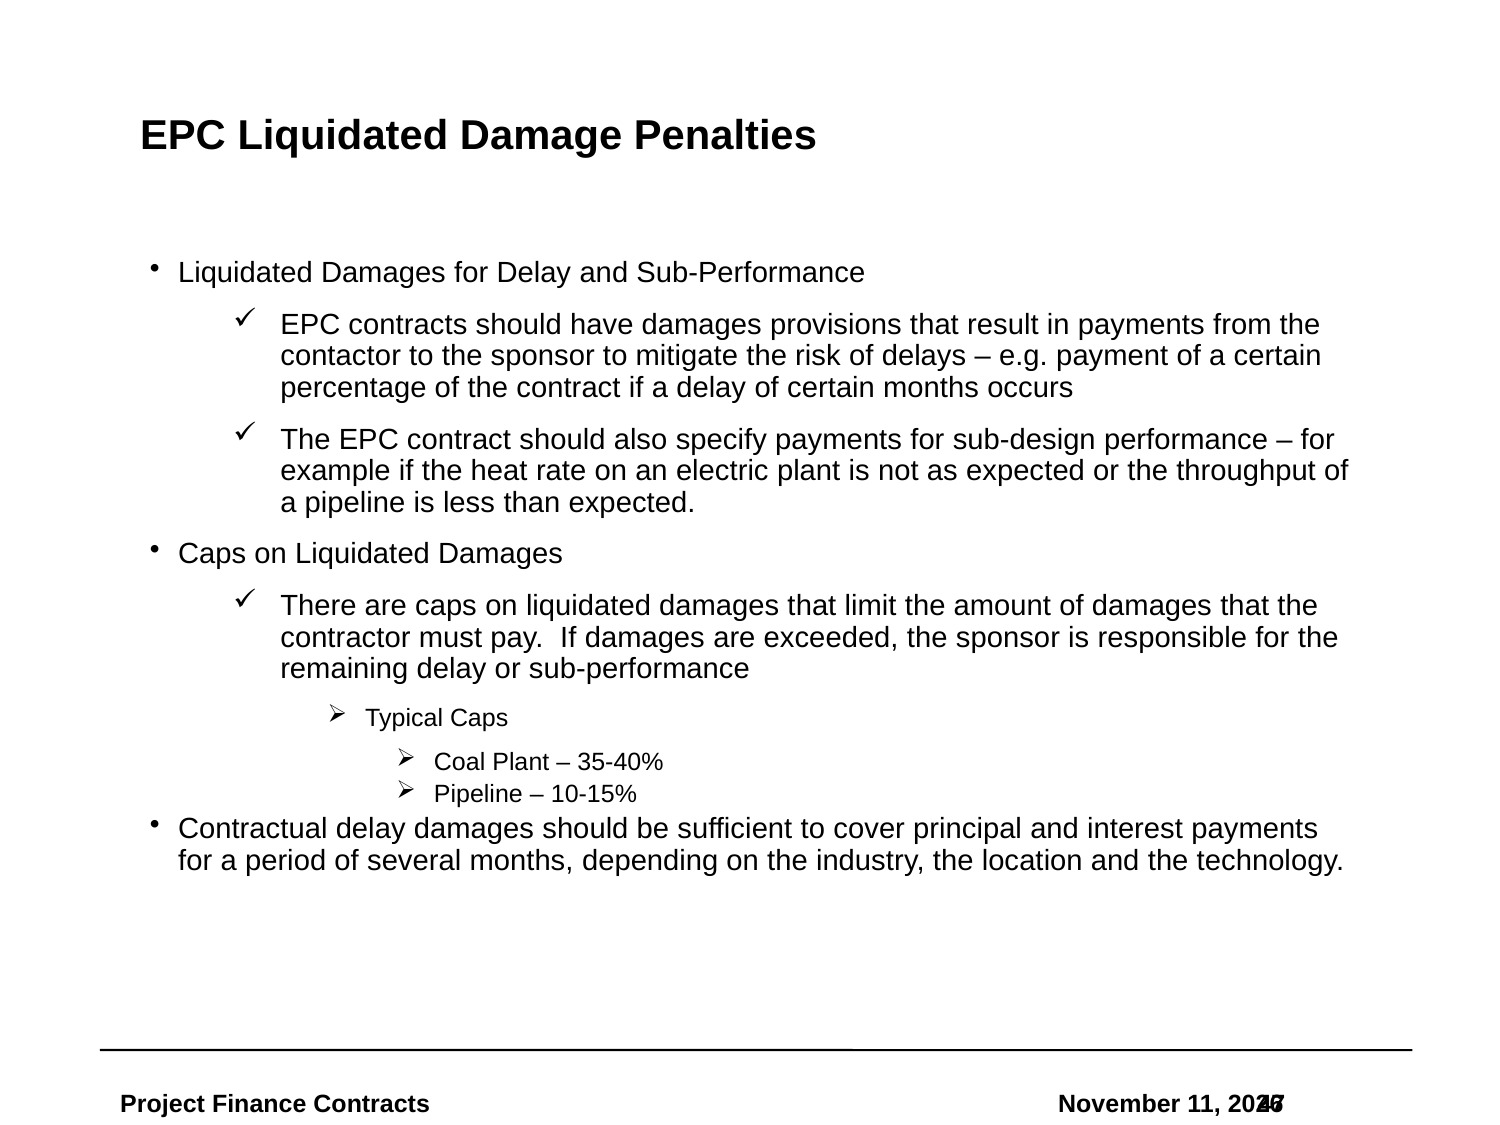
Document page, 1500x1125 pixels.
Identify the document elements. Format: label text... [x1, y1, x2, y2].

title EPC Liquidated Damage Penalties [124, 99, 1288, 226]
list Liquidated Damages for Delay and Sub-Performance EPC contracts should have damages provisions that result in payments from the contactor to the sponsor to mitigate the risk of delays – e.g. payment of a certain percentage of the contract if a delay of certain months occurs The EPC contract should also specify payments for sub-design performance – for example if the heat rate on an electric plant is not as expected or the throughput of a pipeline is less than expected. Caps on Liquidated Damages There are caps on liquidated damages that limit the amount of damages that the contractor must pay. If damages are exceeded, the sponsor is responsible for the remaining delay or sub-performance Typical Caps Coal Plant – 35-40% Pipeline – 10-15% Contractual delay damages should be sufficient to cover principal and interest payments for a period of several months, depending on the industry, the location and the technology. [124, 249, 1376, 1001]
